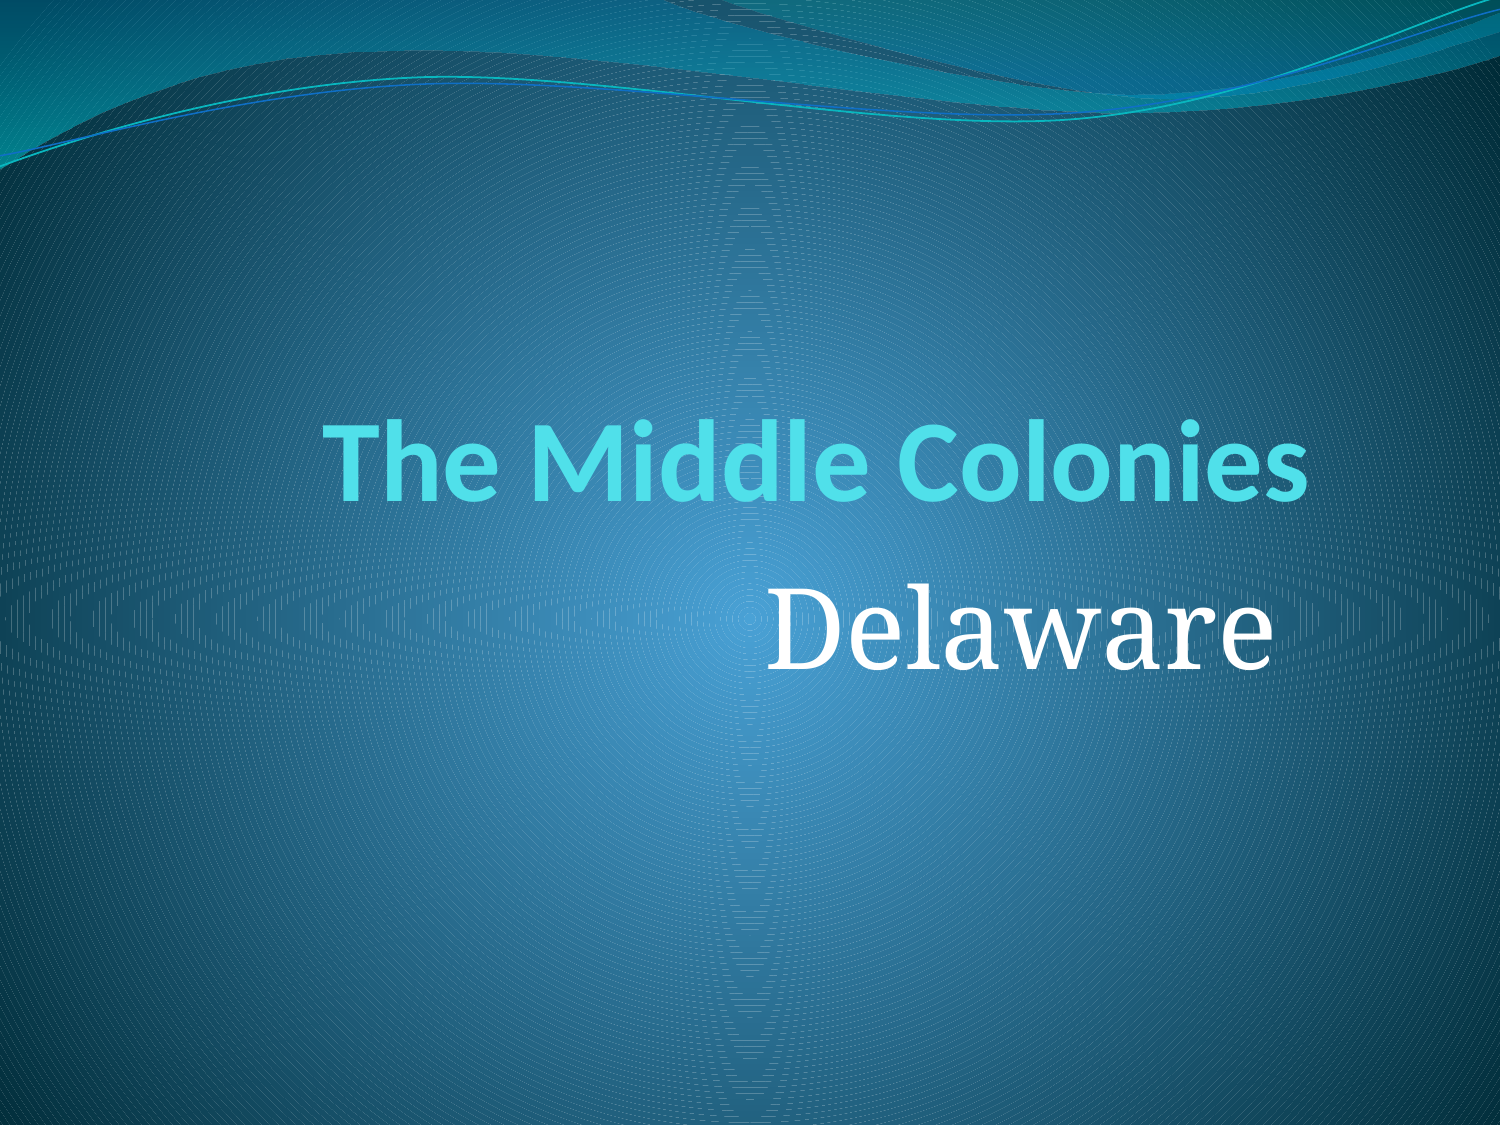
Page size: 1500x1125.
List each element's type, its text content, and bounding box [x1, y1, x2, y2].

subtitle Delaware [0, 549, 1289, 838]
title The Middle Colonies [87, 224, 1376, 525]
